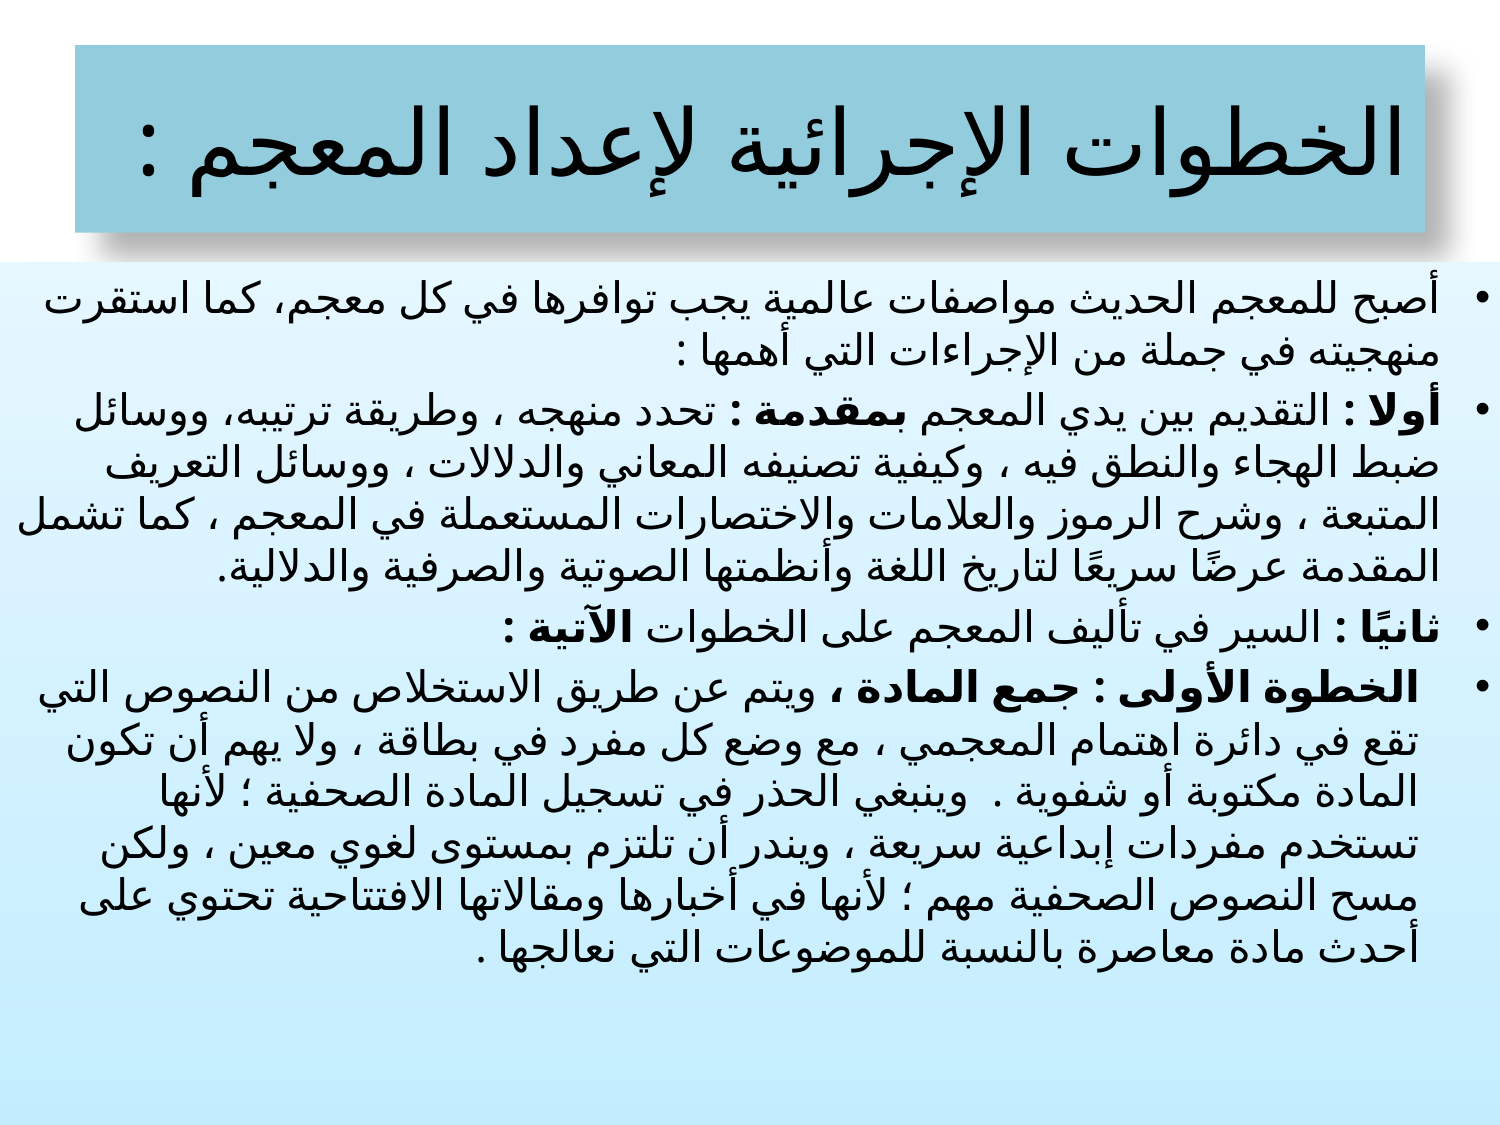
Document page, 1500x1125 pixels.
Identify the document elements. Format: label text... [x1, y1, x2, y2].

title الخطوات الإجرائية لإعداد المعجم : [75, 45, 1425, 233]
list أصبح للمعجم الحديث مواصفات عالمية يجب توافرها في كل معجم، كما استقرت منهجيته في جملة من الإجراءات التي أهمها : أولا : التقديم بين يدي المعجم بمقدمة : تحدد منهجه ، وطريقة ترتيبه، ووسائل ضبط الهجاء والنطق فيه ، وكيفية تصنيفه المعاني والدلالات ، ووسائل التعريف المتبعة ، وشرح الرموز والعلامات والاختصارات المستعملة في المعجم ، كما تشمل المقدمة عرضًا سريعًا لتاريخ اللغة وأنظمتها الصوتية والصرفية والدلالية. ثانيًا : السير في تأليف المعجم على الخطوات الآتية : الخطوة الأولى : جمع المادة ، ويتم عن طريق الاستخلاص من النصوص التي تقع في دائرة اهتمام المعجمي ، مع وضع كل مفرد في بطاقة ، ولا يهم أن تكون المادة مكتوبة أو شفوية . وينبغي الحذر في تسجيل المادة الصحفية ؛ لأنها تستخدم مفردات إبداعية سريعة ، ويندر أن تلتزم بمستوى لغوي معين ، ولكن مسح النصوص الصحفية مهم ؛ لأنها في أخبارها ومقالاتها الافتتاحية تحتوي على أحدث مادة معاصرة بالنسبة للموضوعات التي نعالجها . [0, 262, 1500, 1125]
